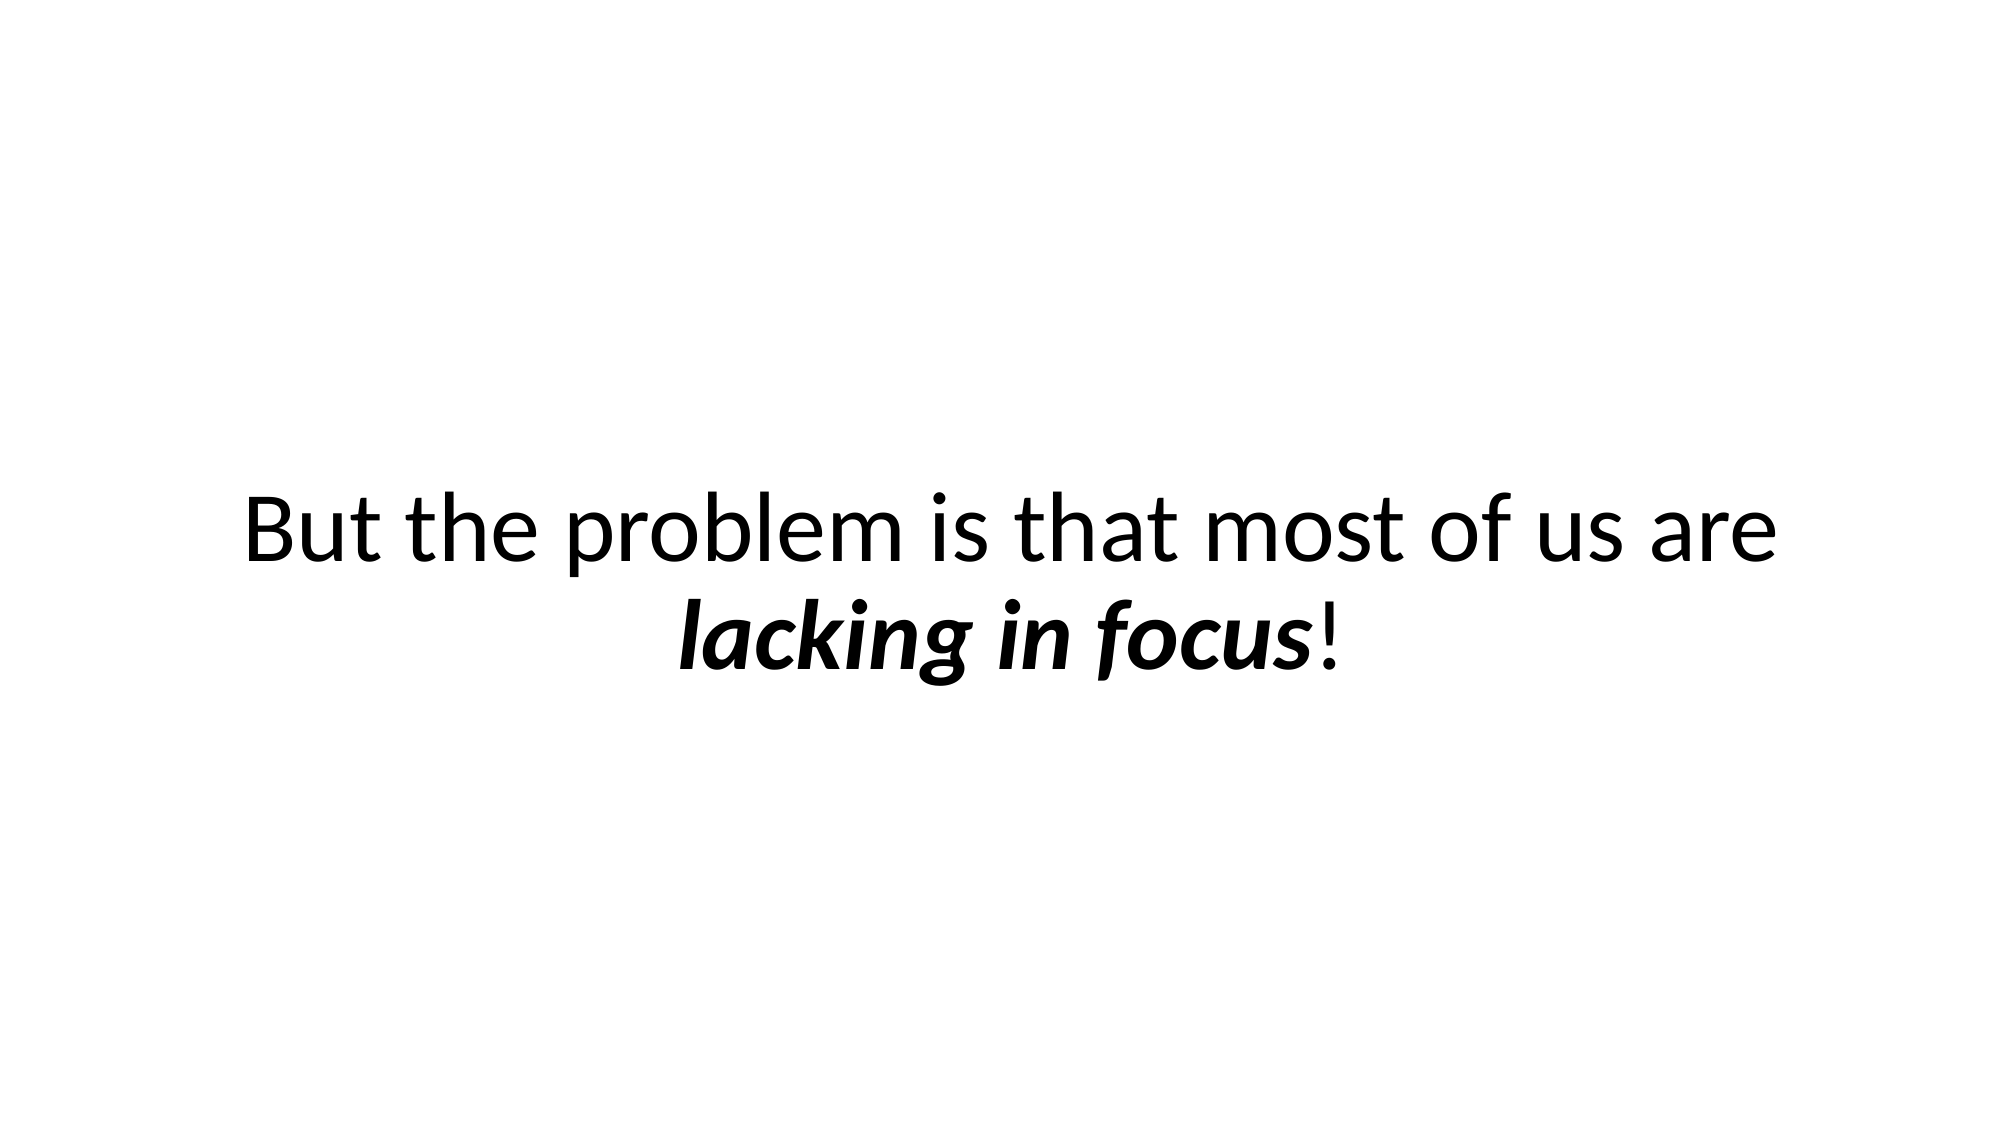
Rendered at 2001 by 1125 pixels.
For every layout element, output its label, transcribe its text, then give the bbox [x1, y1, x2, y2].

list But the problem is that most of us are lacking in focus! [149, 467, 1875, 950]
